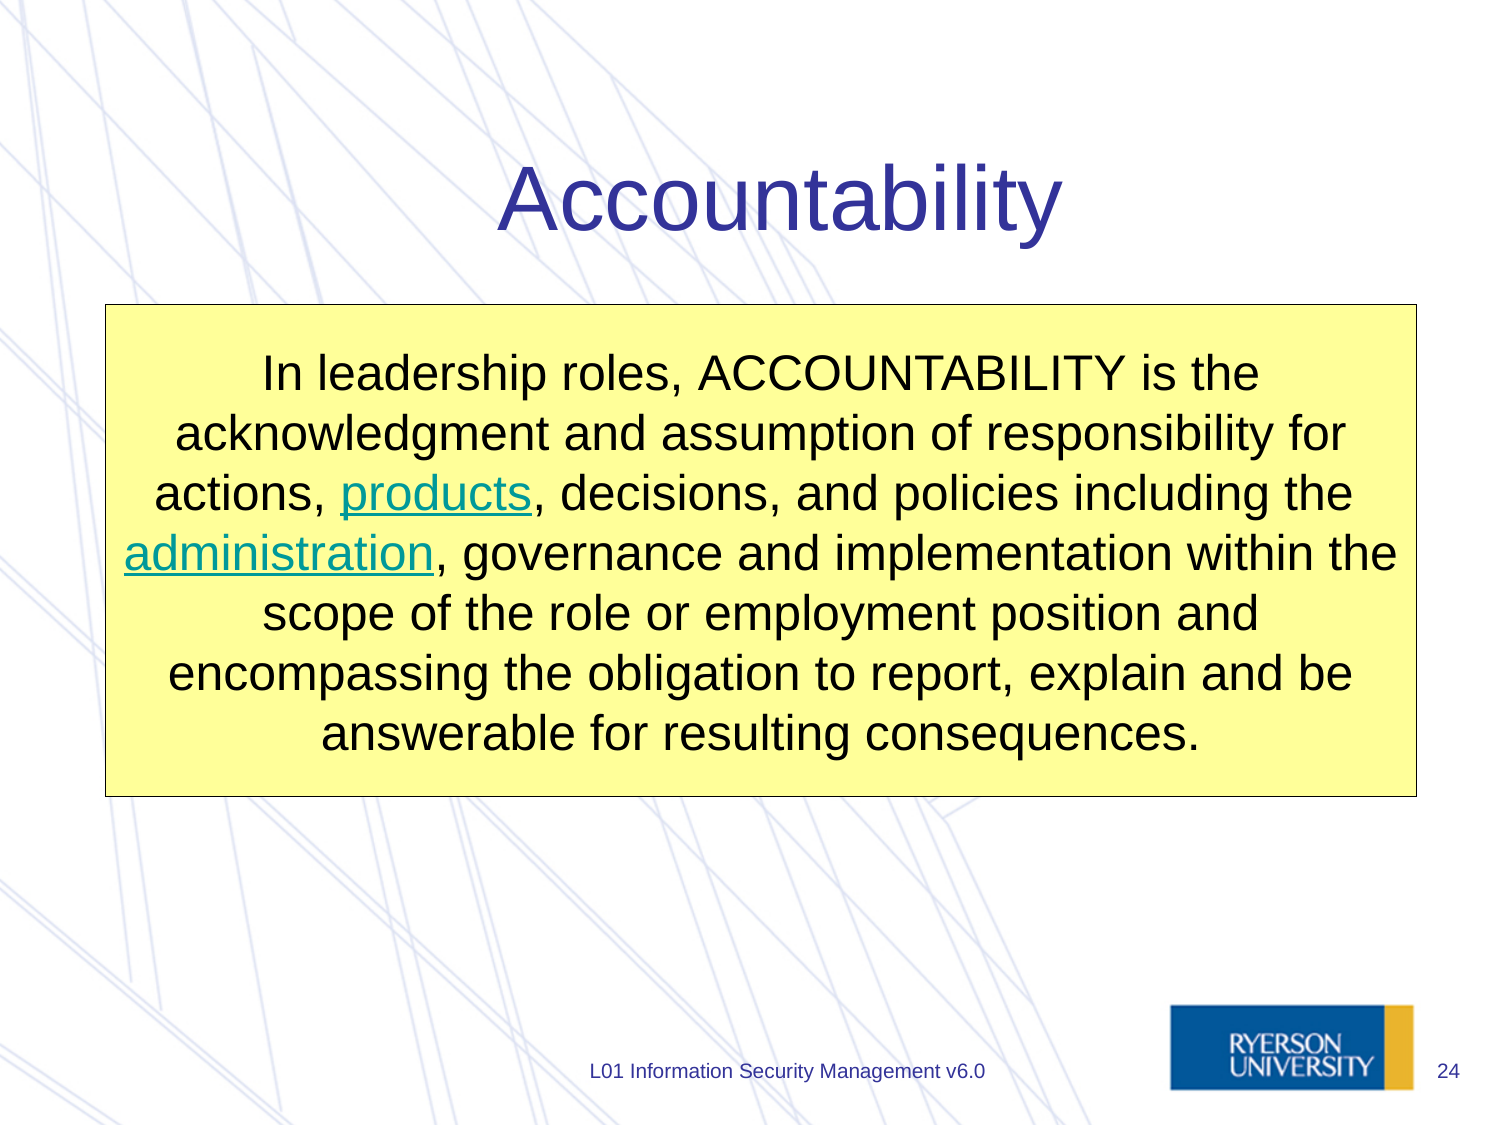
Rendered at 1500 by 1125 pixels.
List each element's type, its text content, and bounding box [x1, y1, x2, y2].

picture [0, 0, 1500, 1125]
slide_number 24 [1399, 1049, 1476, 1113]
text_box In leadership roles, accountability is the acknowledgment and assumption of responsibility for actions, products, decisions, and policies including the administration, governance and implementation within the scope of the role or employment position and encompassing the obligation to report, explain and be answerable for resulting consequences. [105, 304, 1417, 797]
title Accountability [112, 99, 1451, 288]
footer L01 Information Security Management v6.0 [449, 1049, 1126, 1113]
